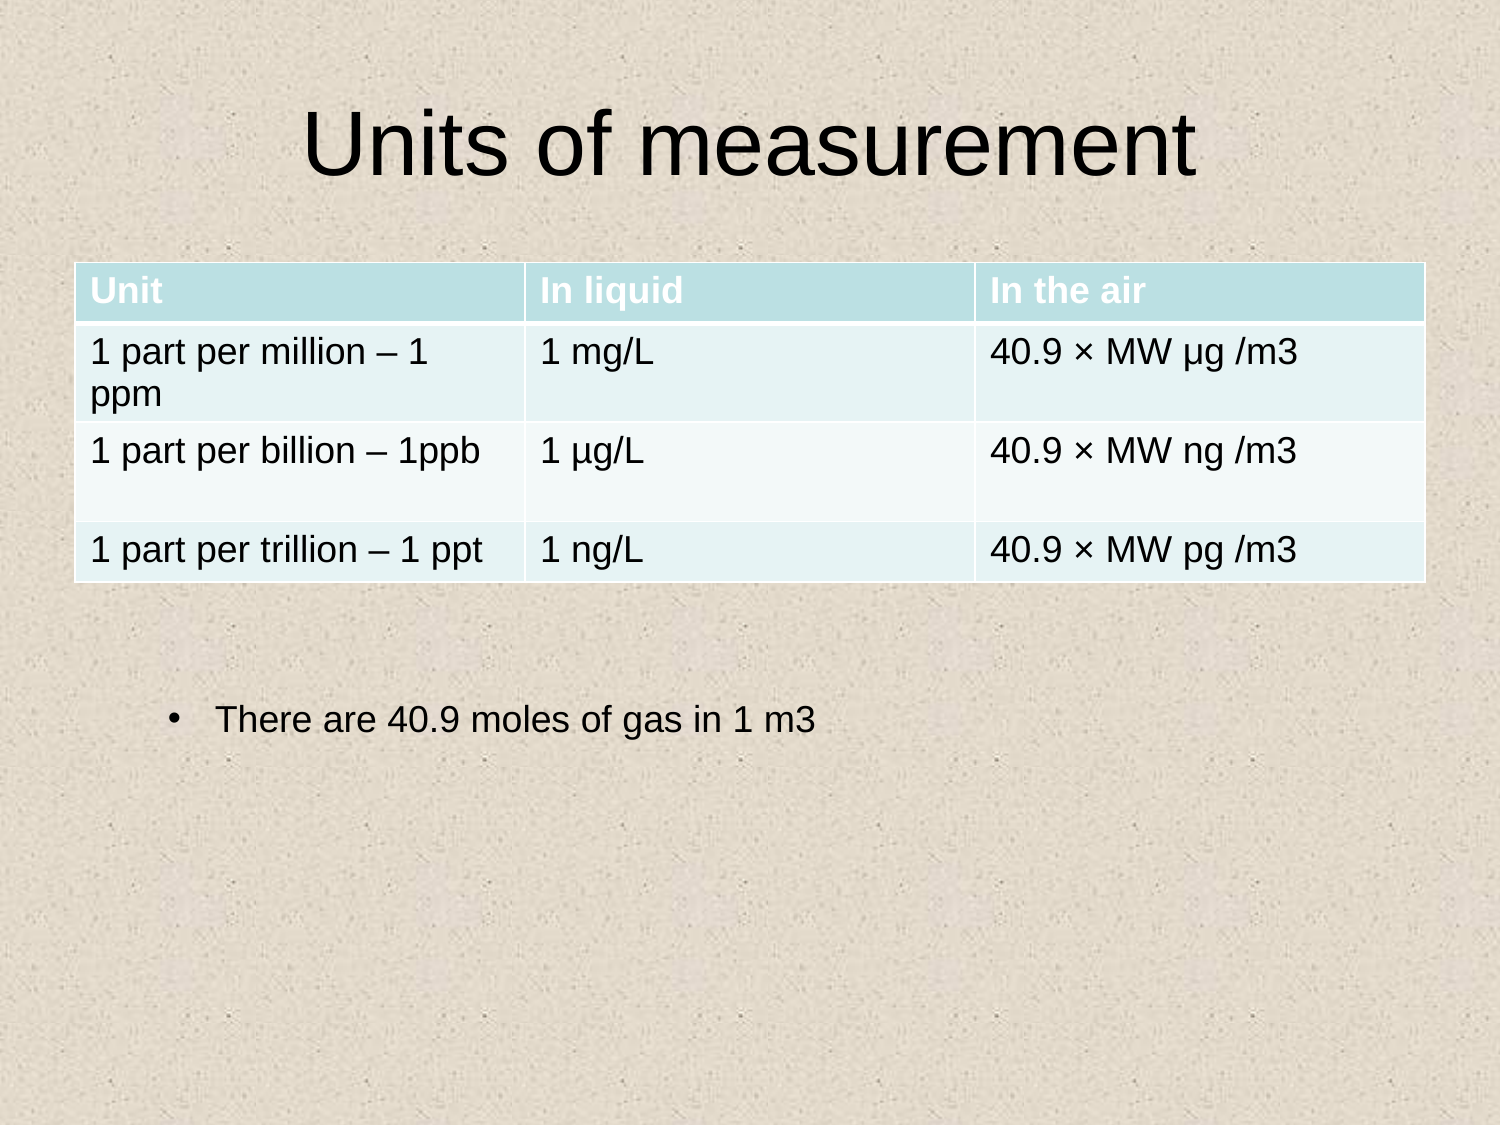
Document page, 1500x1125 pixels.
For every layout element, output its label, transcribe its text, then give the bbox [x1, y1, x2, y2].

table_cell 1 part per billion – 1ppb [76, 423, 524, 521]
table_header In the air [976, 263, 1424, 321]
table_header Unit [76, 263, 524, 321]
table_cell 1 µg/L [526, 423, 974, 521]
table_header In liquid [526, 263, 974, 321]
table_cell 1 ng/L [526, 522, 974, 581]
table_cell 1 mg/L [526, 326, 974, 421]
picture [0, 0, 1500, 1125]
table_cell 1 part per trillion – 1 ppt [76, 522, 524, 581]
title Units of measurement [75, 45, 1425, 233]
table_cell 1 part per million – 1 ppm [76, 326, 524, 421]
table_cell 40.9 × MW pg /m3 [976, 522, 1424, 581]
table_cell 40.9 × MW μg /m3 [976, 326, 1424, 421]
table_cell 40.9 × MW ng /m3 [976, 423, 1424, 521]
text_box There are 40.9 moles of gas in 1 m3 [153, 687, 831, 748]
